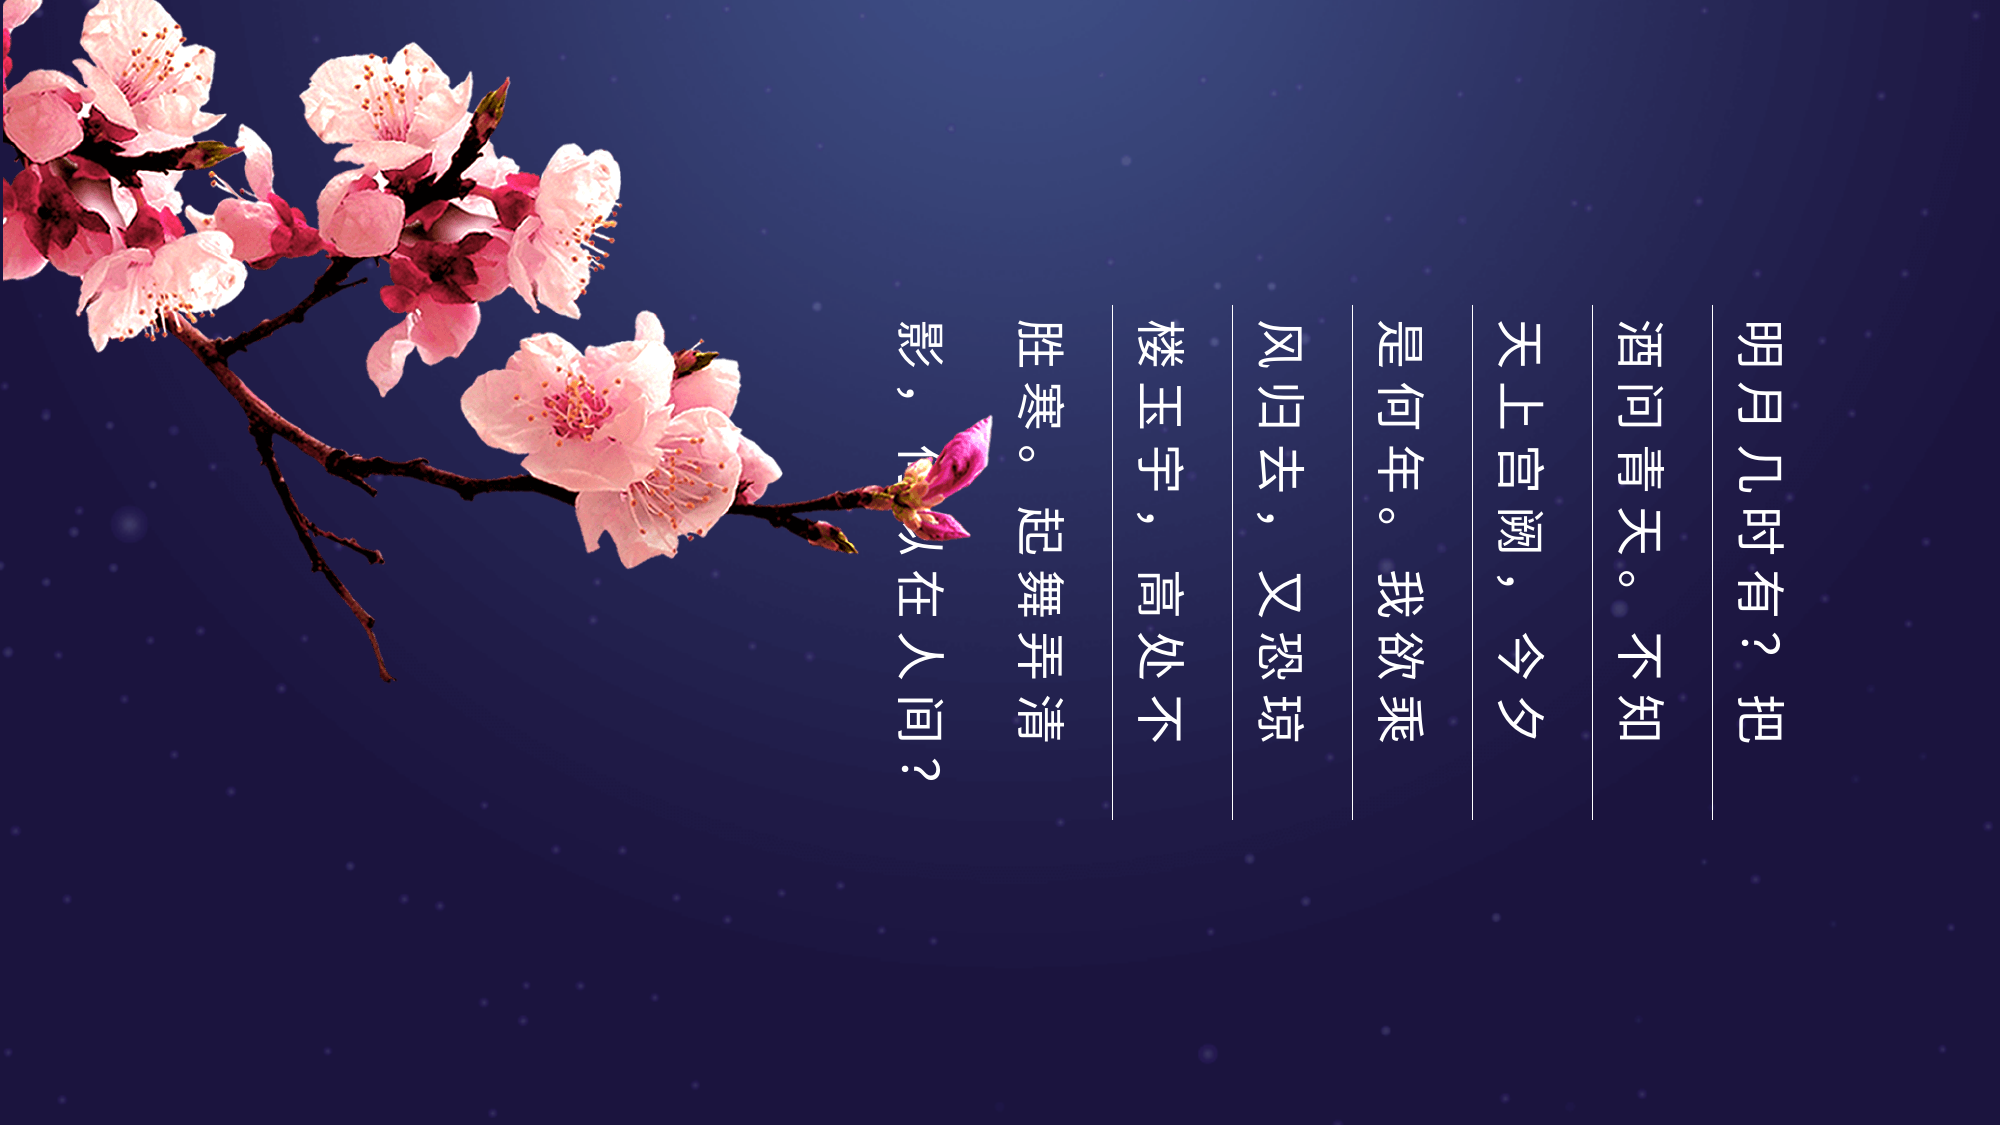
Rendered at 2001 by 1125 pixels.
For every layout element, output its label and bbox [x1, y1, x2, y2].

picture [0, 0, 2000, 1125]
text_box [996, 304, 1861, 821]
